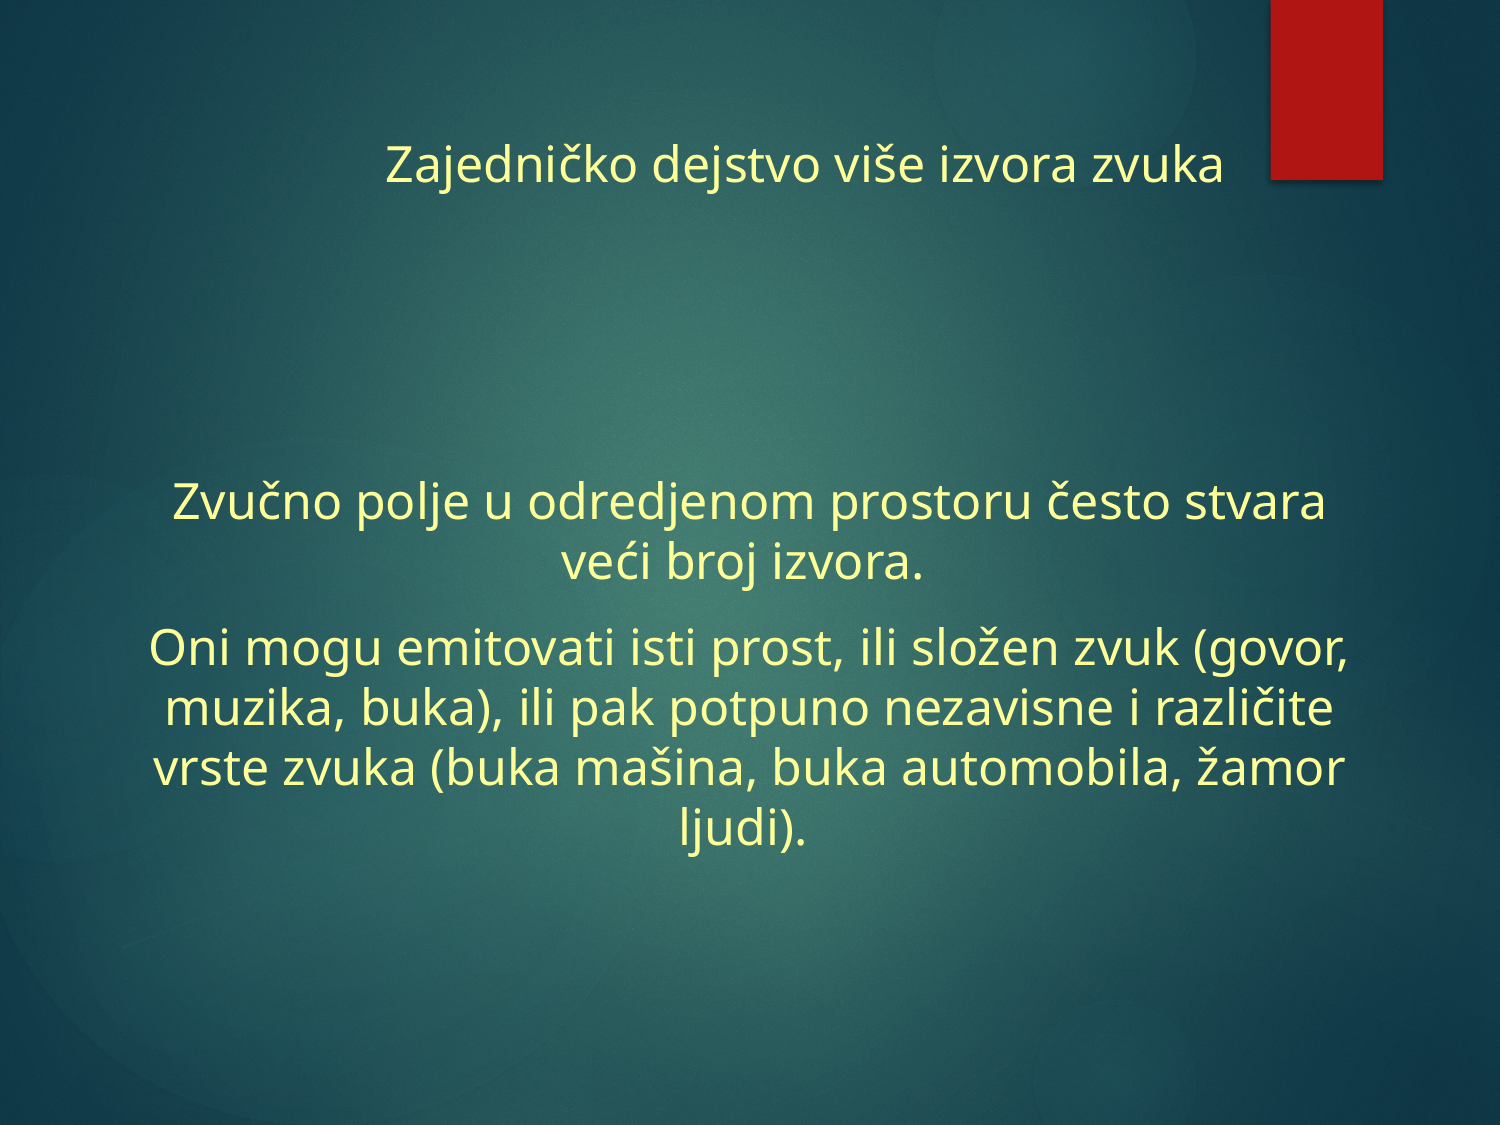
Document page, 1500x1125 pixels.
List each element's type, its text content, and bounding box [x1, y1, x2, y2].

text_box Zajedničko dejstvo više izvora zvuka [337, 124, 1288, 200]
text_box Zvučno polje u odredjenom prostoru često stvara veći broj izvora. Oni mogu emitovati isti prost, ili složen zvuk (govor, muzika, buka), ili pak potpuno nezavisne i različite vrste zvuka (buka mašina, buka automobila, žamor ljudi). [125, 462, 1375, 863]
